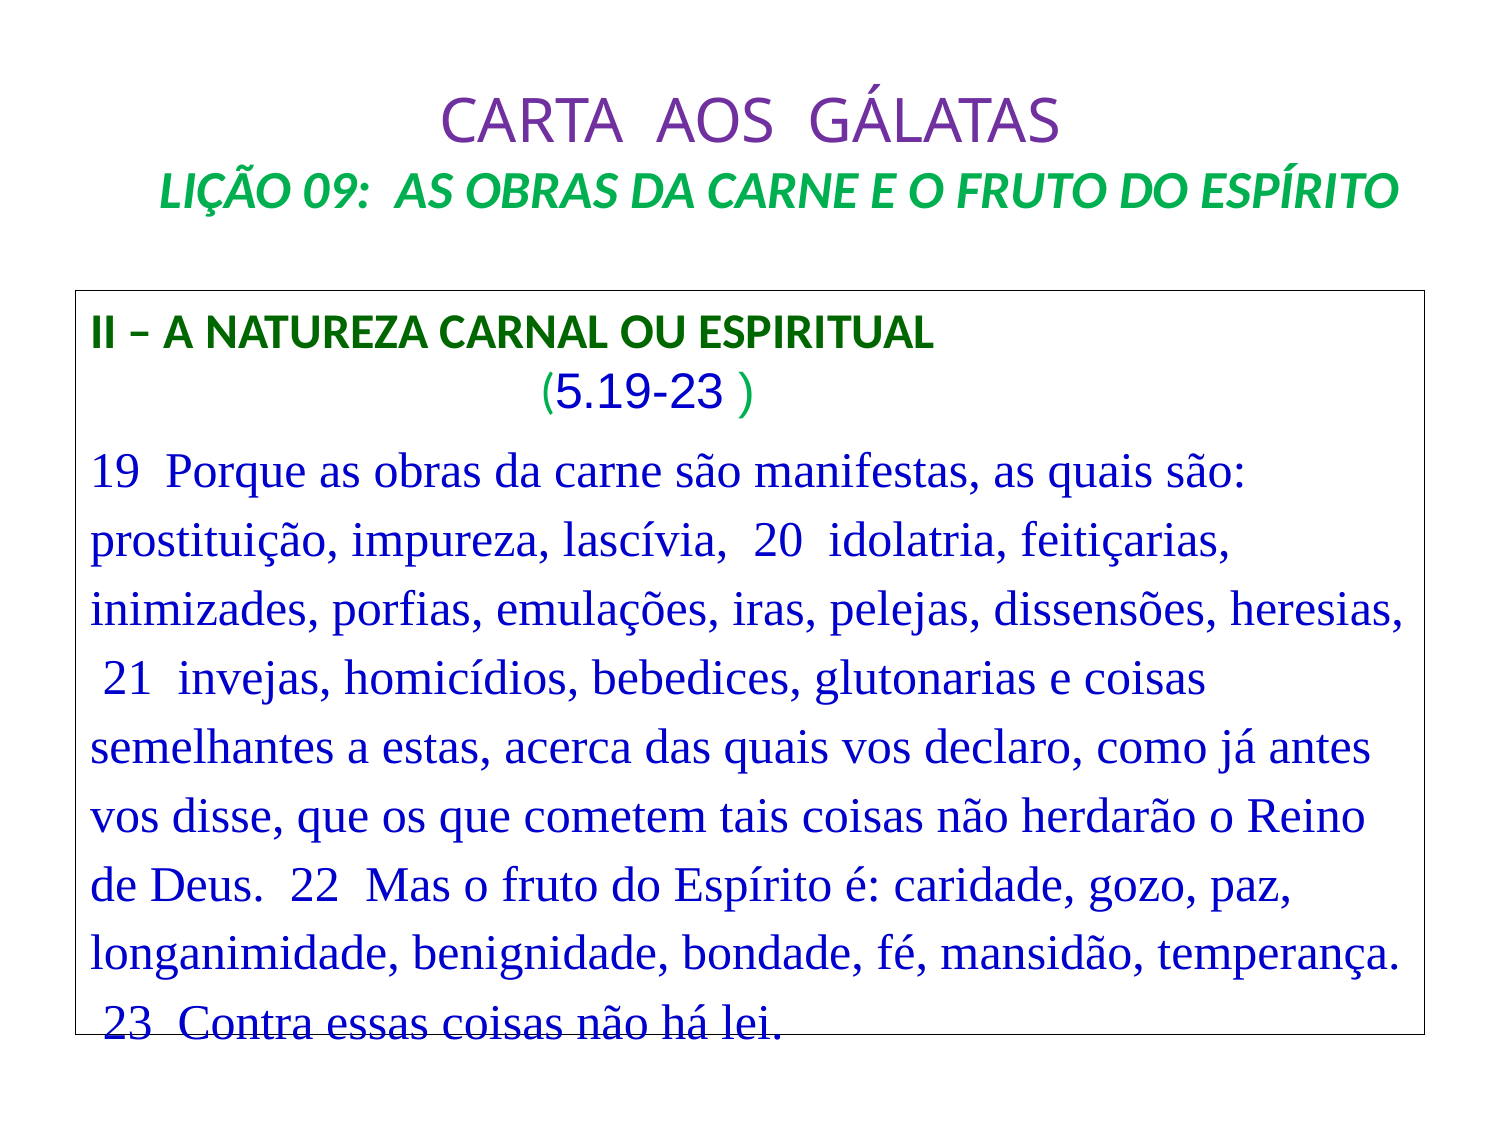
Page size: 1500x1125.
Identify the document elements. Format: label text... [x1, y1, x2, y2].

list II – A NATUREZA CARNAL OU ESPIRITUAL (5.19-23 ) 19 Porque as obras da carne são manifestas, as quais são: prostituição, impureza, lascívia, 20 idolatria, feitiçarias, inimizades, porfias, emulações, iras, pelejas, dissensões, heresias, 21 invejas, homicídios, bebedices, glutonarias e coisas semelhantes a estas, acerca das quais vos declaro, como já antes vos disse, que os que cometem tais coisas não herdarão o Reino de Deus. 22 Mas o fruto do Espírito é: caridade, gozo, paz, longanimidade, benignidade, bondade, fé, mansidão, temperança. 23 Contra essas coisas não há lei. [75, 290, 1425, 1035]
title CARTA AOS GÁLATAS LIÇÃO 09: AS OBRAS DA CARNE E O FRUTO DO ESPÍRITO [75, 45, 1425, 256]
